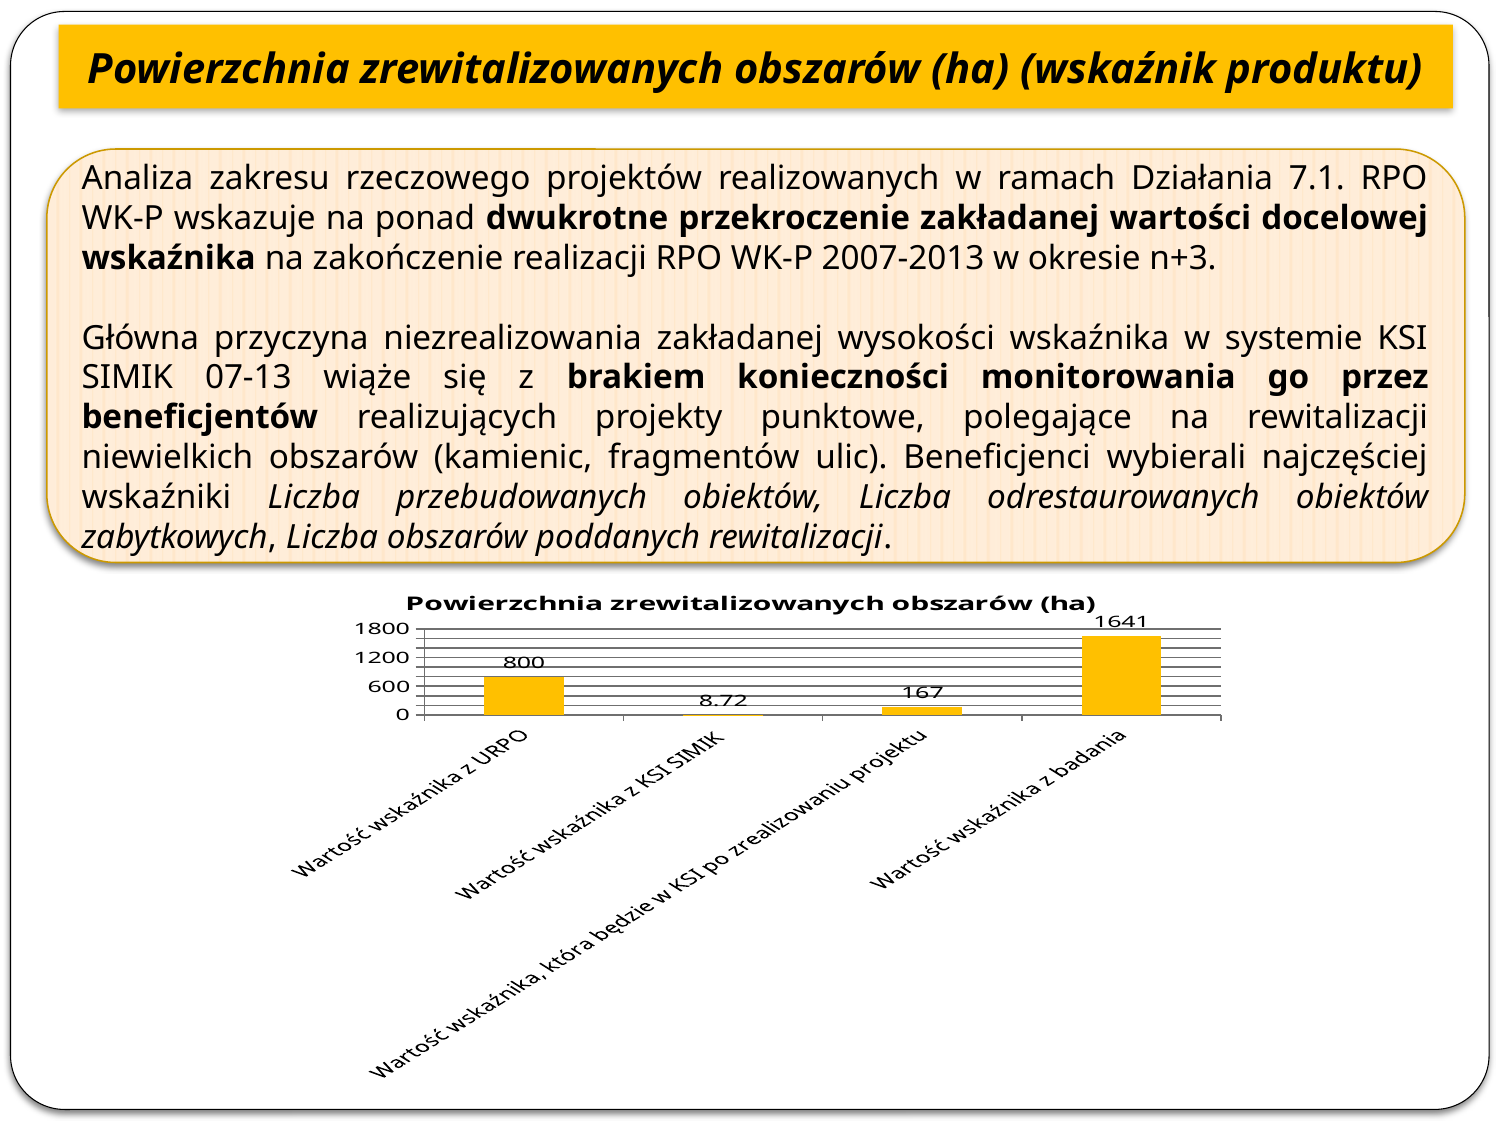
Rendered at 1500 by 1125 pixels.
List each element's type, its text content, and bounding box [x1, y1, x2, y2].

text_box [374, 282, 1125, 342]
chart [259, 573, 1241, 1084]
text_box Analiza zakresu rzeczowego projektów realizowanych w ramach Działania 7.1. RPO WK-P wskazuje na ponad dwukrotne przekroczenie zakładanej wartości docelowej wskaźnika na zakończenie realizacji RPO WK-P 2007-2013 w okresie n+3. Główna przyczyna niezrealizowania zakładanej wysokości wskaźnika w systemie KSI SIMIK 07-13 wiąże się z brakiem konieczności monitorowania go przez beneficjentów realizujących projekty punktowe, polegające na rewitalizacji niewielkich obszarów (kamienic, fragmentów ulic). Beneficjenci wybierali najczęściej wskaźniki Liczba przebudowanych obiektów, Liczba odrestaurowanych obiektów zabytkowych, Liczba obszarów poddanych rewitalizacji. [46, 148, 1466, 564]
text_box Powierzchnia zrewitalizowanych obszarów (ha) (wskaźnik produktu) [58, 24, 1453, 109]
